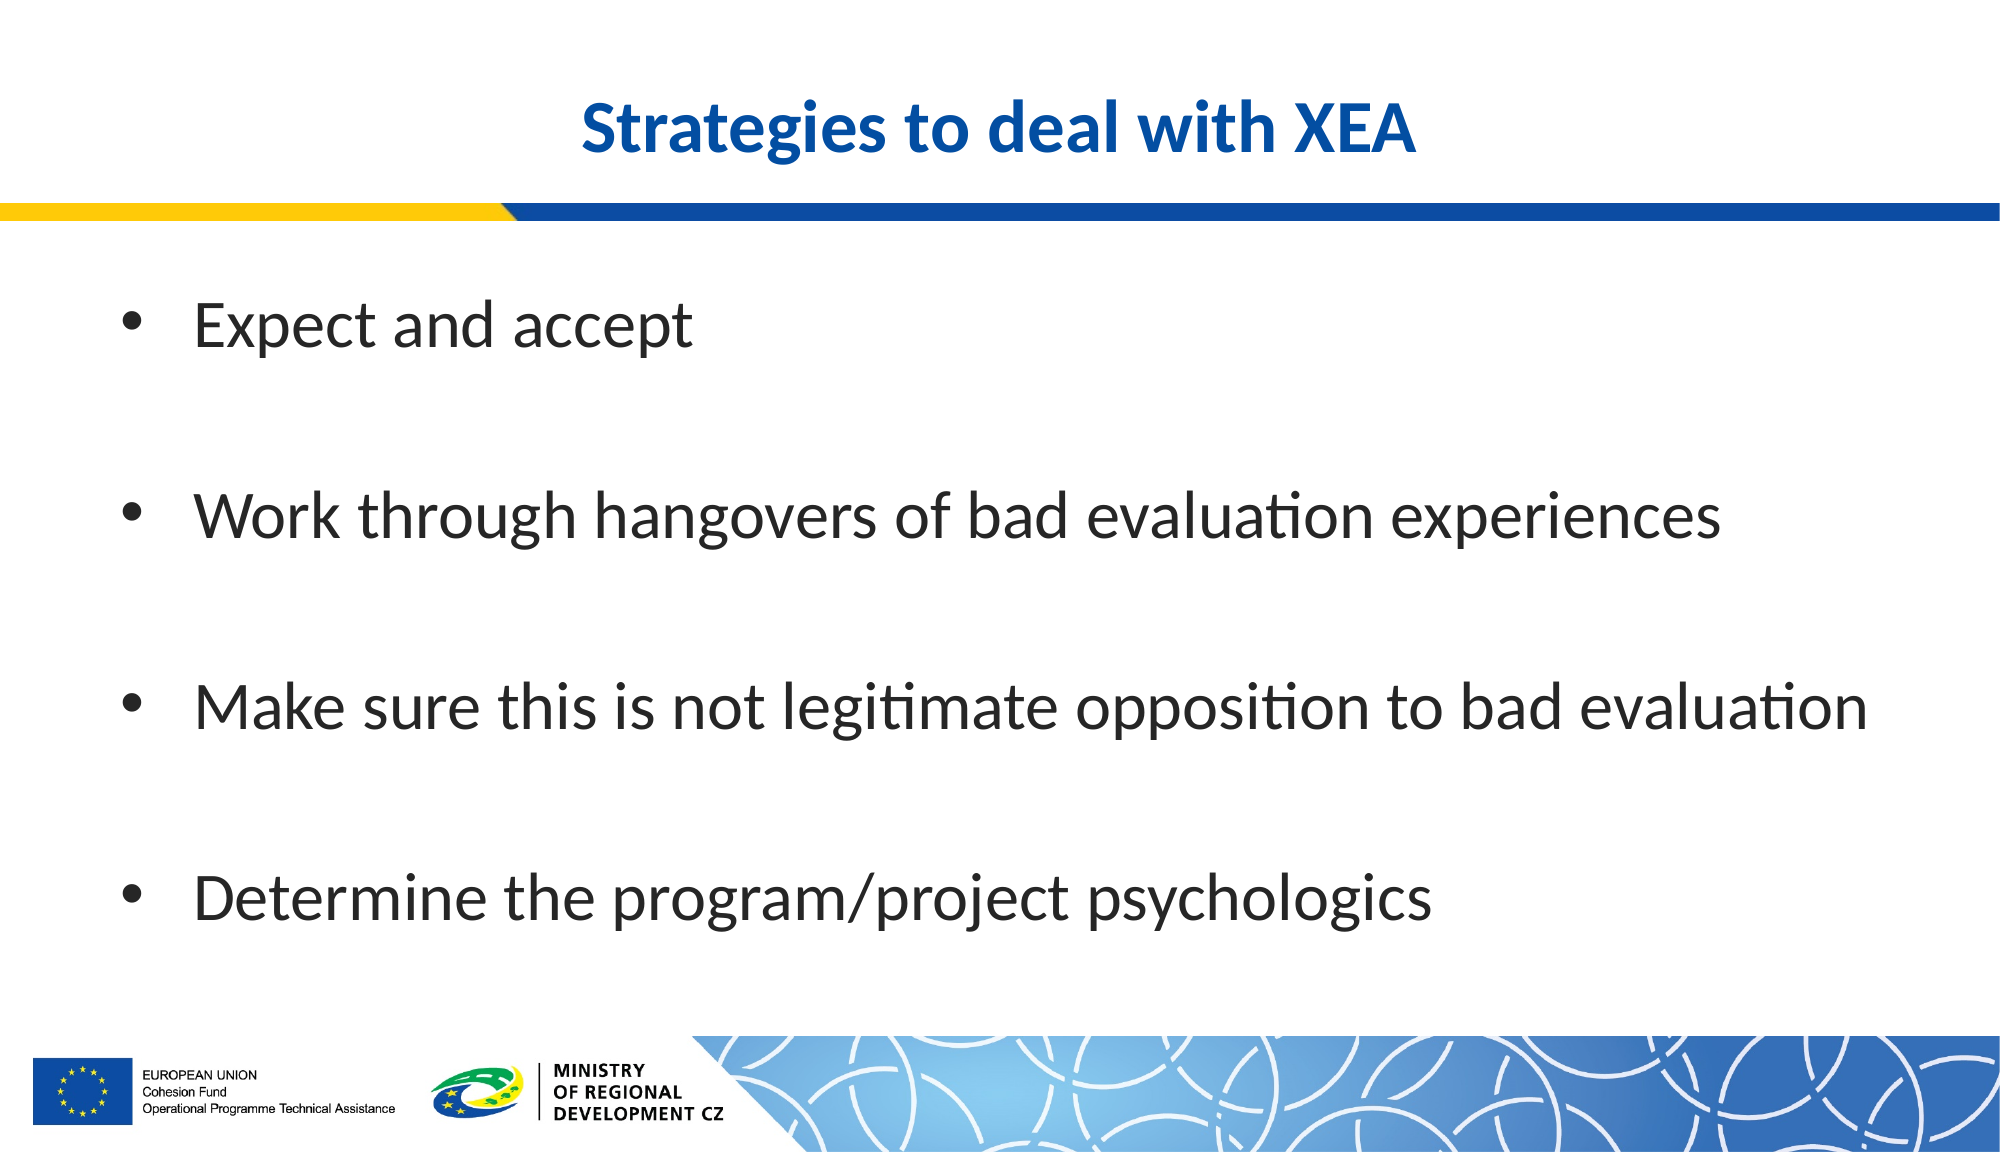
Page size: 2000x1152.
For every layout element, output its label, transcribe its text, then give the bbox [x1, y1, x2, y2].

picture [0, 1036, 2000, 1152]
picture [0, 203, 2000, 221]
title Strategies to deal with XEA [99, 46, 1900, 198]
list Expect and accept Work through hangovers of bad evaluation experiences Make sure this is not legitimate opposition to bad evaluation Determine the program/project psychologics [99, 268, 1900, 1029]
